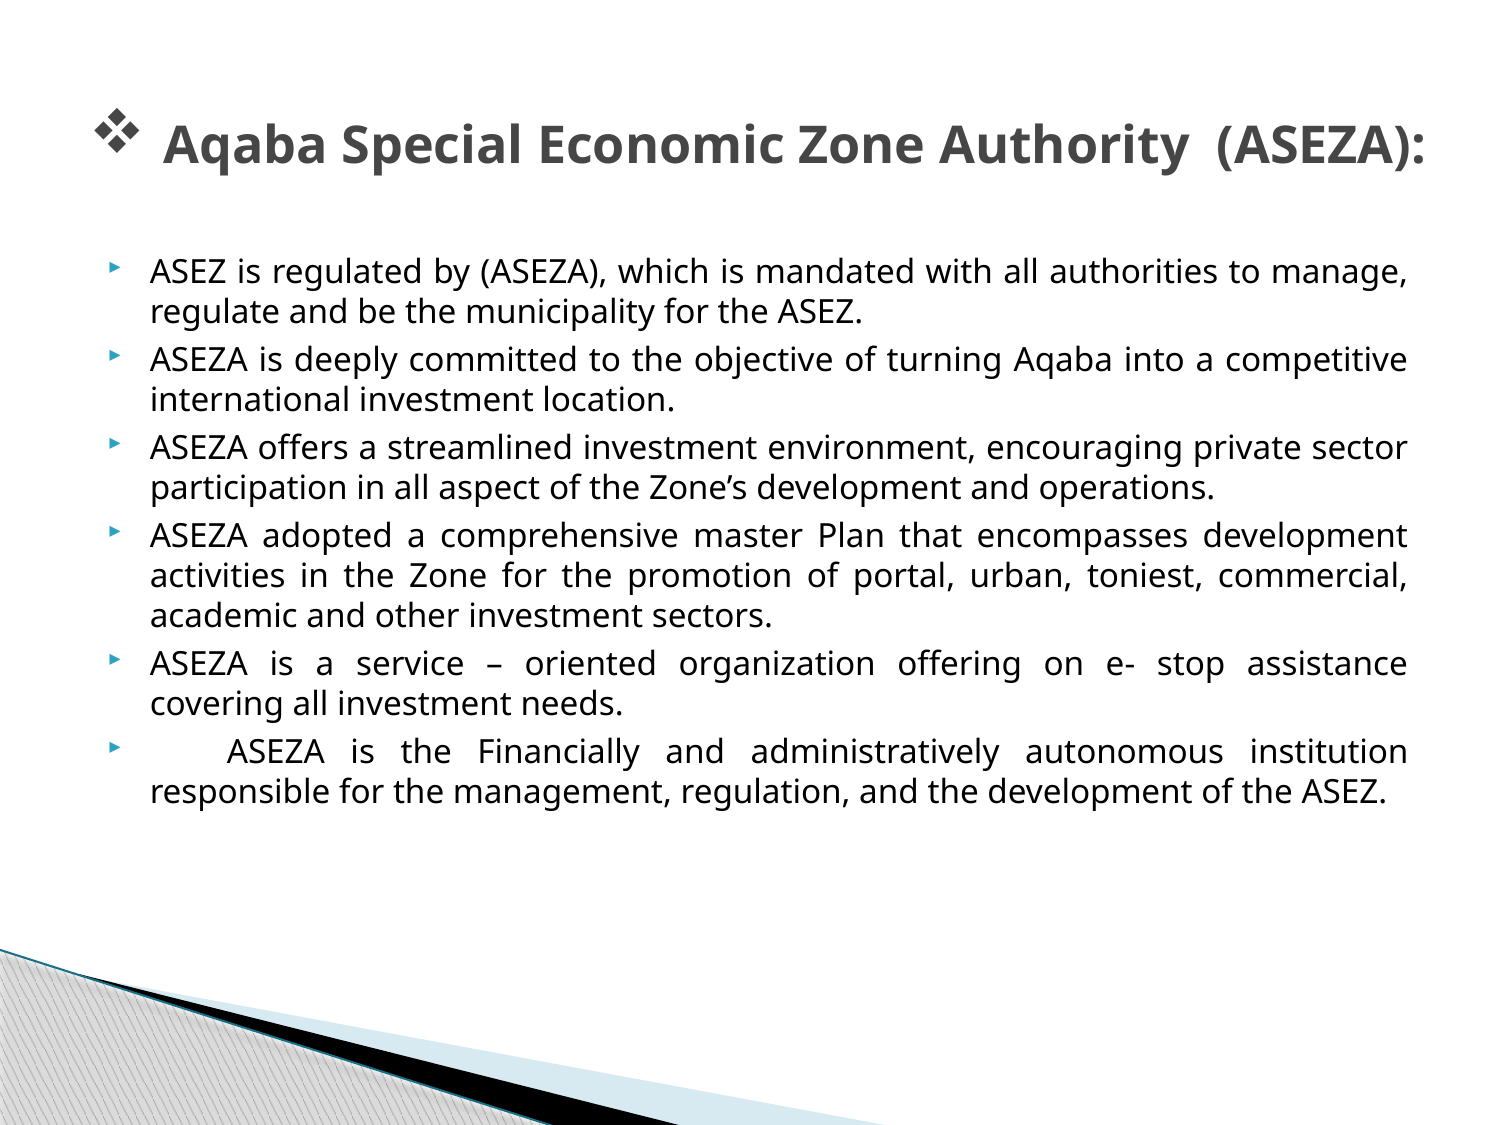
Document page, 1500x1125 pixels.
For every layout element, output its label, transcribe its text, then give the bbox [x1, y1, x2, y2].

list ASEZ is regulated by (ASEZA), which is mandated with all authorities to manage, regulate and be the municipality for the ASEZ. ASEZA is deeply committed to the objective of turning Aqaba into a competitive international investment location. ASEZA offers a streamlined investment environment, encouraging private sector participation in all aspect of the Zone’s development and operations. ASEZA adopted a comprehensive master Plan that encompasses development activities in the Zone for the promotion of portal, urban, toniest, commercial, academic and other investment sectors. ASEZA is a service – oriented organization offering on e- stop assistance covering all investment needs. ASEZA is the Financially and administratively autonomous institution responsible for the management, regulation, and the development of the ASEZ. [75, 243, 1425, 986]
title Aqaba Special Economic Zone Authority (ASEZA): [75, 45, 1463, 233]
